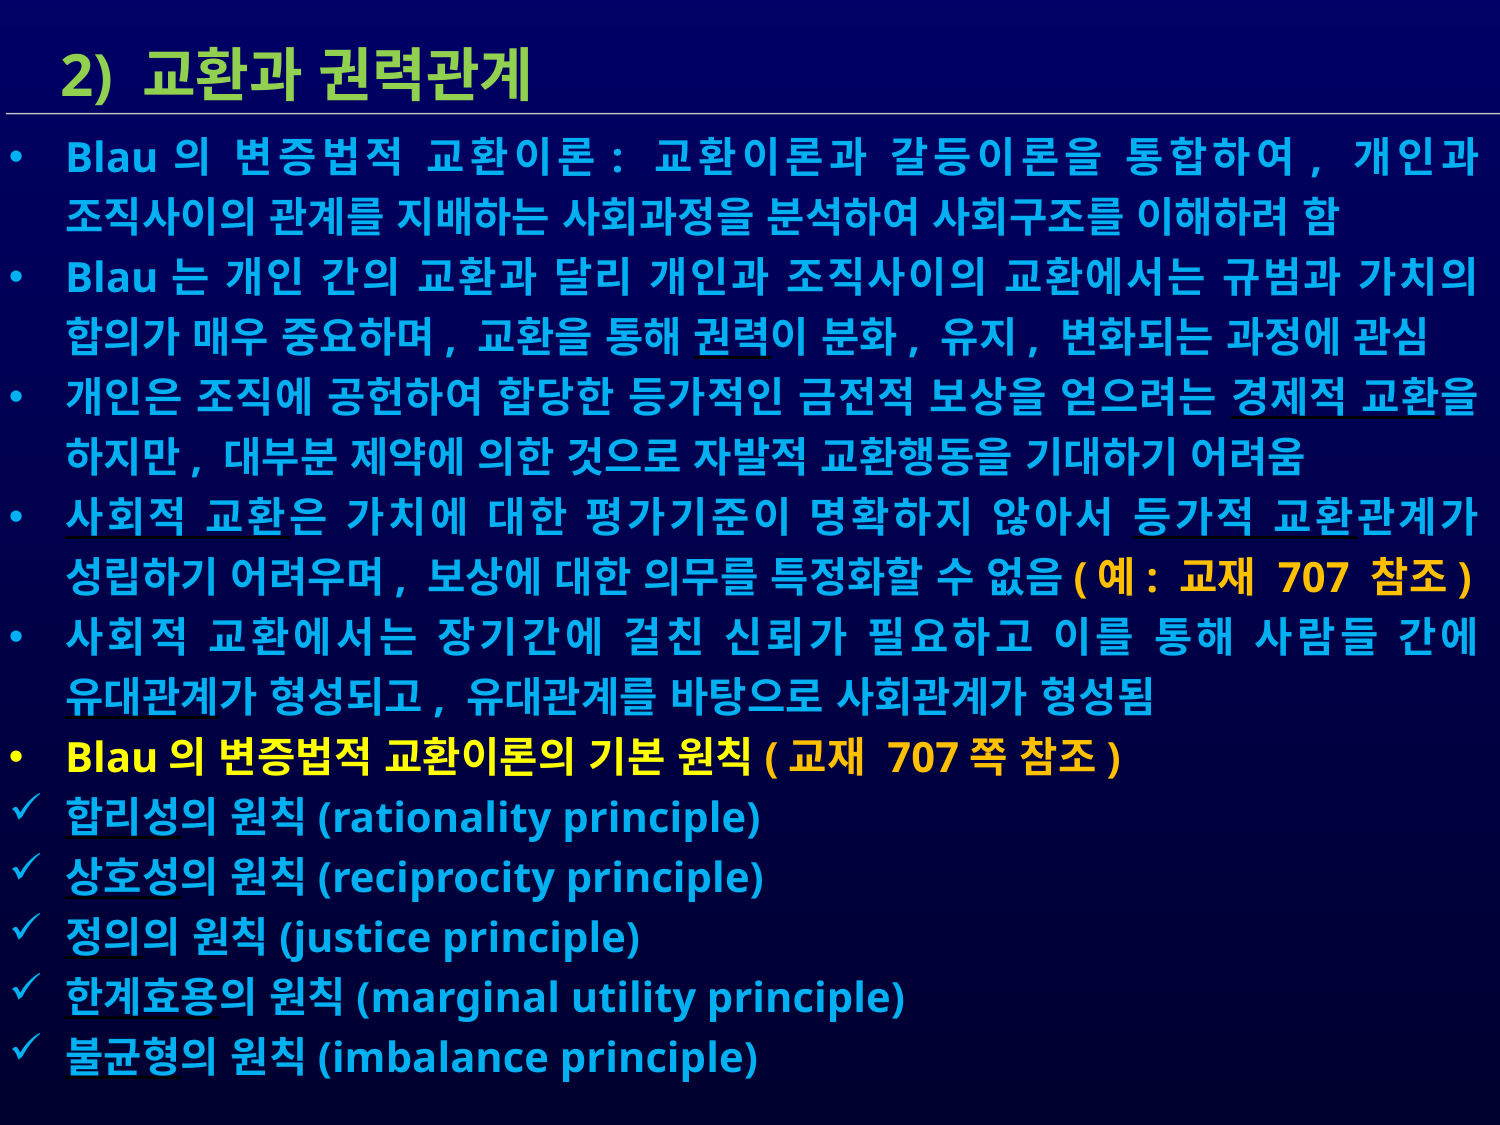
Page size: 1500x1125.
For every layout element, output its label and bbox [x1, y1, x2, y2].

text_box [0, 30, 1500, 1091]
